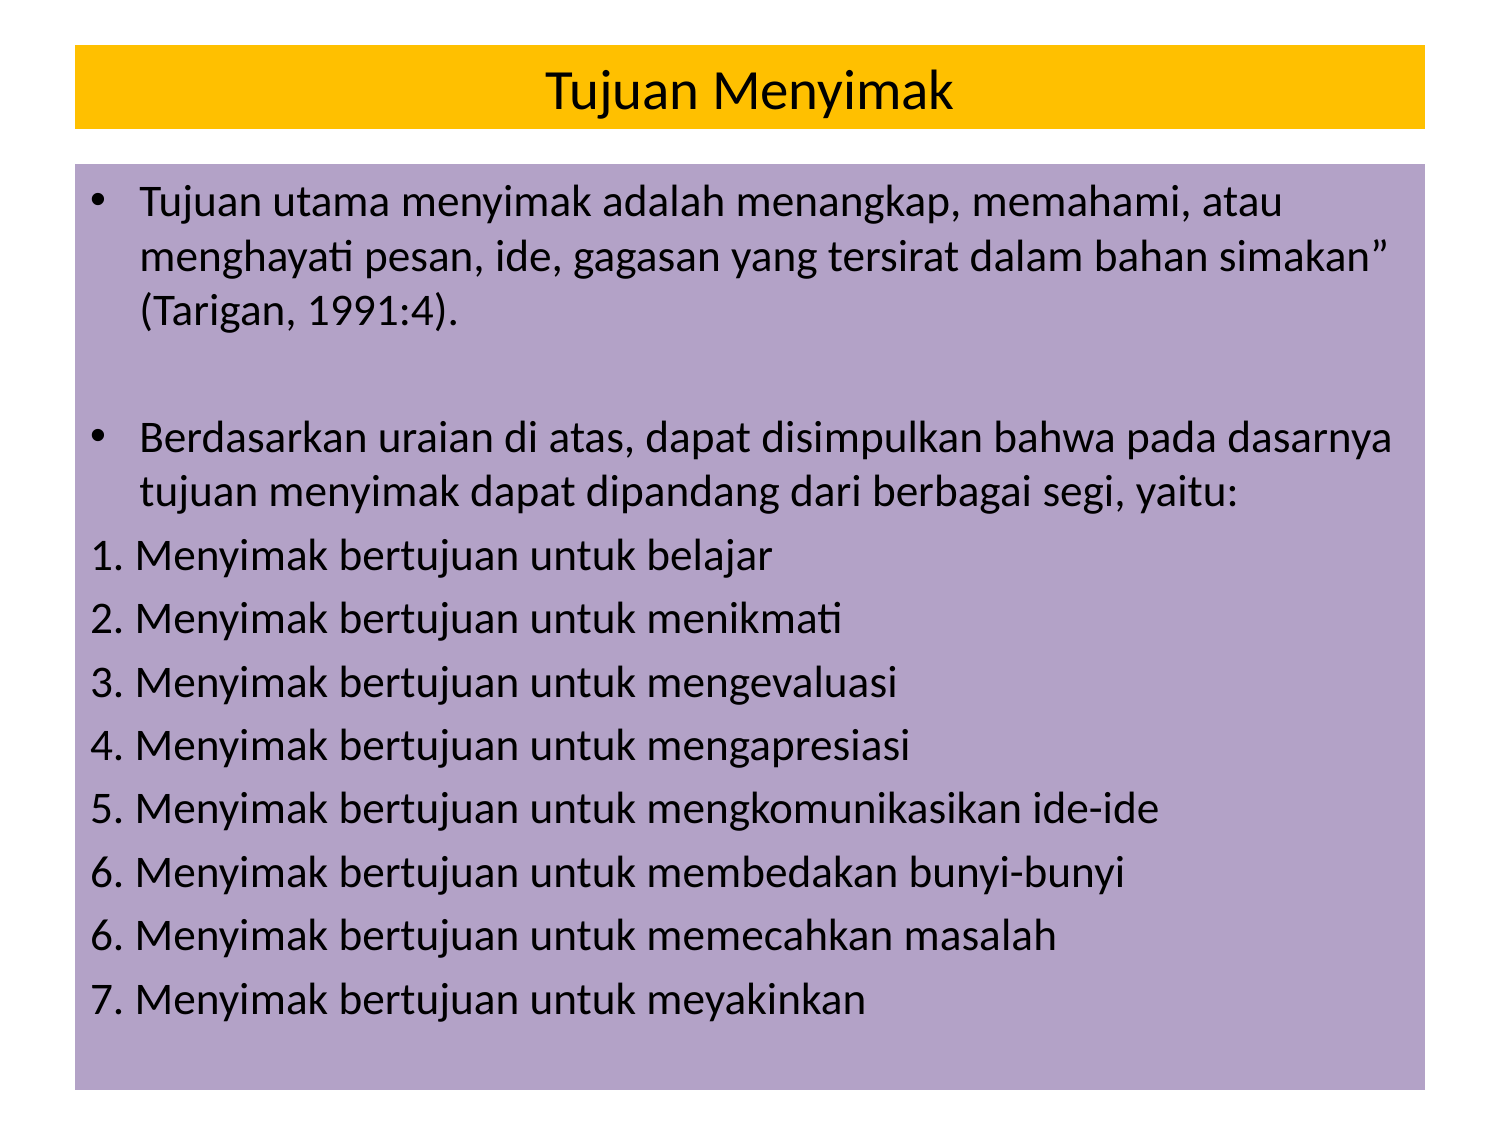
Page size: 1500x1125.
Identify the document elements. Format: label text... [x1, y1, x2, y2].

list Tujuan utama menyimak adalah menangkap, memahami, atau menghayati pesan, ide, gagasan yang tersirat dalam bahan simakan” (Tarigan, 1991:4). Berdasarkan uraian di atas, dapat disimpulkan bahwa pada dasarnya tujuan menyimak dapat dipandang dari berbagai segi, yaitu: 1. Menyimak bertujuan untuk belajar 2. Menyimak bertujuan untuk menikmati 3. Menyimak bertujuan untuk mengevaluasi 4. Menyimak bertujuan untuk mengapresiasi 5. Menyimak bertujuan untuk mengkomunikasikan ide-ide 6. Menyimak bertujuan untuk membedakan bunyi-bunyi 6. Menyimak bertujuan untuk memecahkan masalah 7. Menyimak bertujuan untuk meyakinkan [75, 164, 1425, 1090]
title Tujuan Menyimak [75, 45, 1425, 129]
